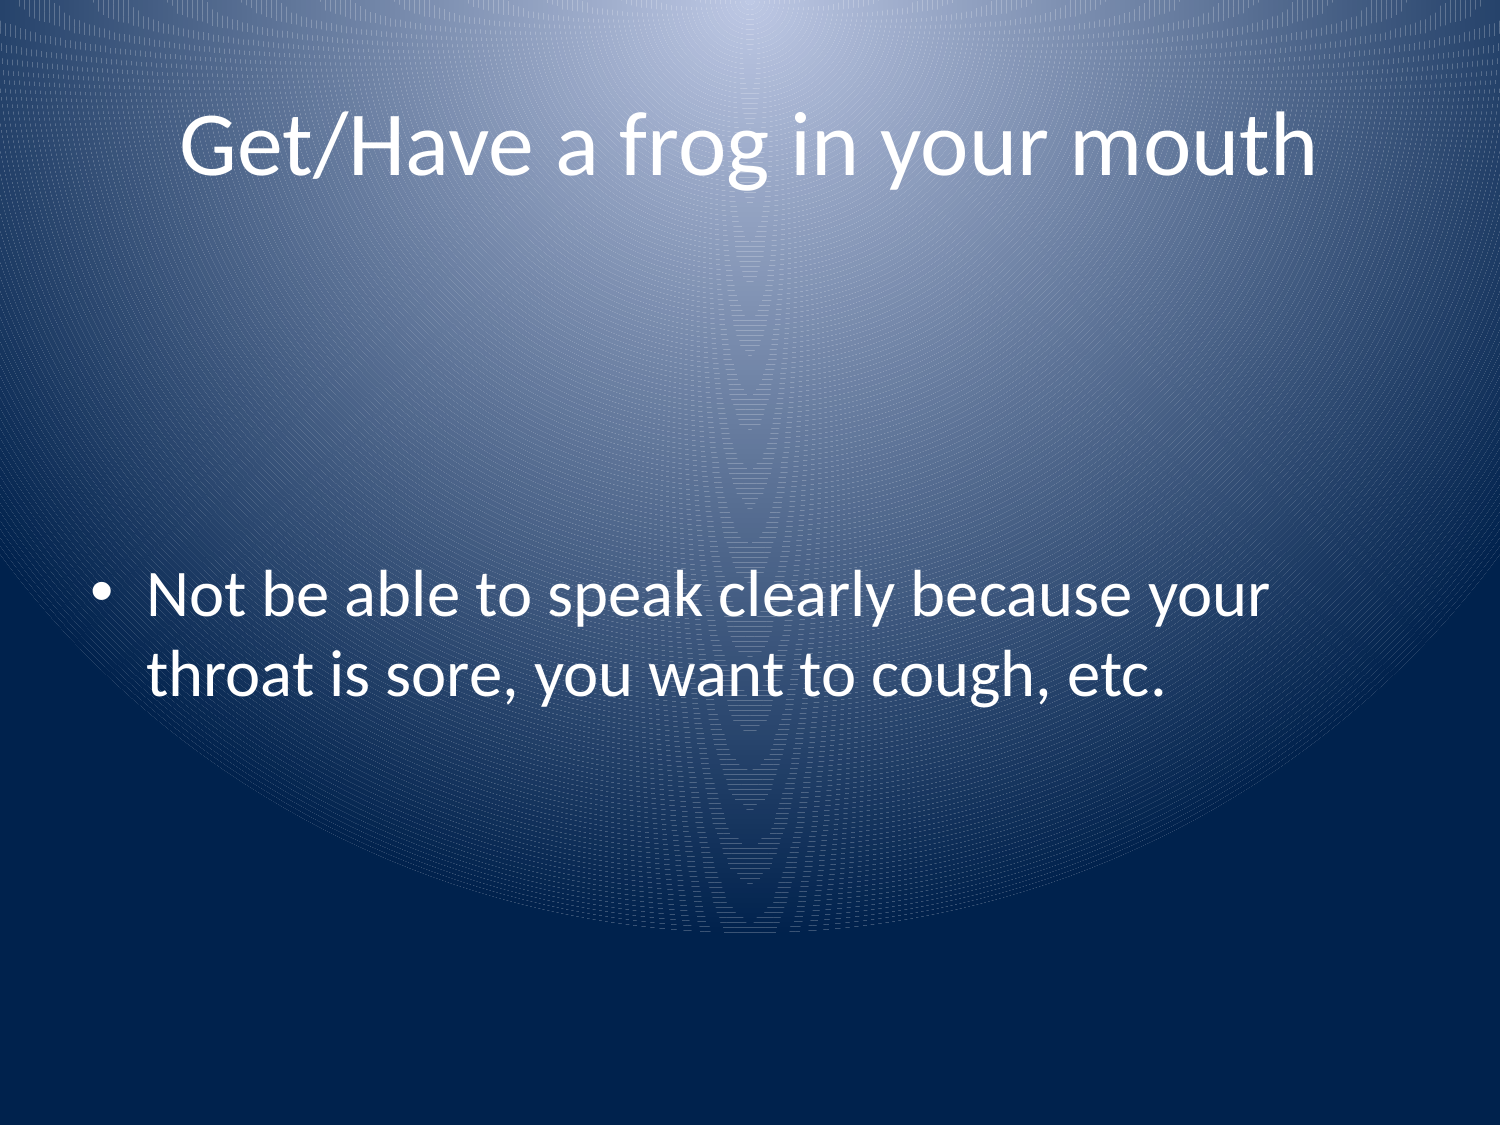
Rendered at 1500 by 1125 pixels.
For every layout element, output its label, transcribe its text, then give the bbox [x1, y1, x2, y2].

title Get/Have a frog in your mouth [75, 45, 1425, 233]
list Not be able to speak clearly because your throat is sore, you want to cough, etc. [75, 262, 1425, 1005]
